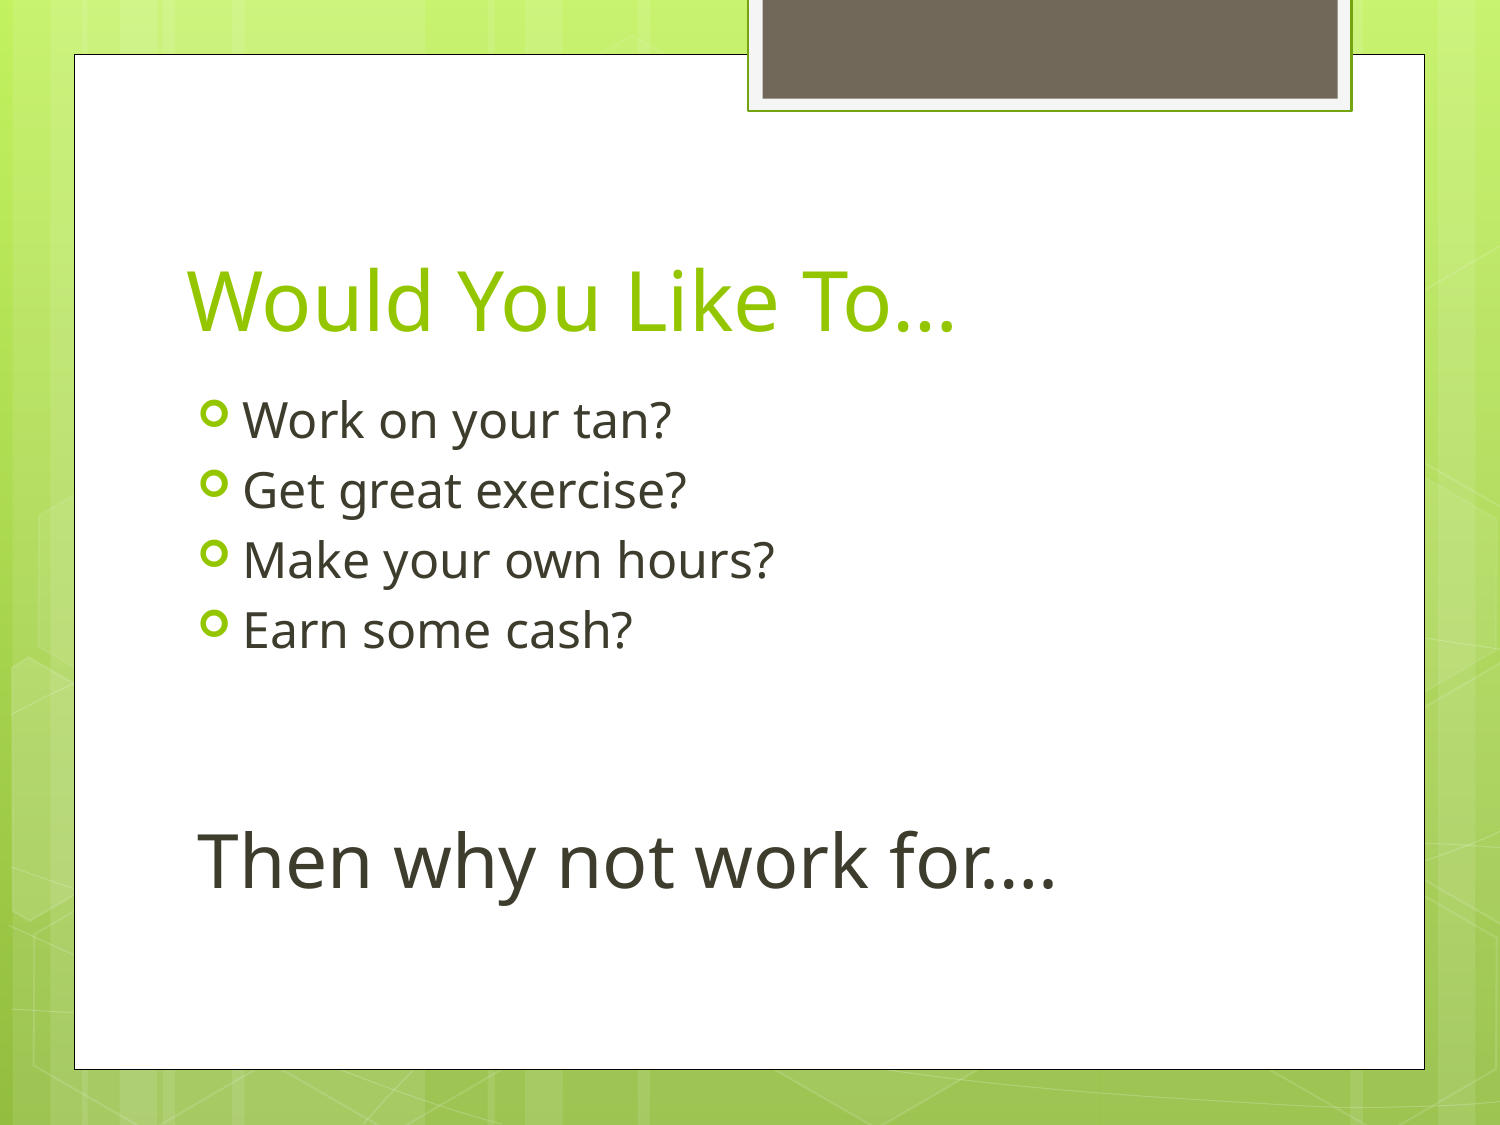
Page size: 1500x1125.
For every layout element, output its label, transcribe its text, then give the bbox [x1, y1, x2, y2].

title Would You Like To… [171, 168, 1324, 357]
list Work on your tan? Get great exercise? Make your own hours? Earn some cash? Then why not work for…. [171, 381, 1283, 957]
